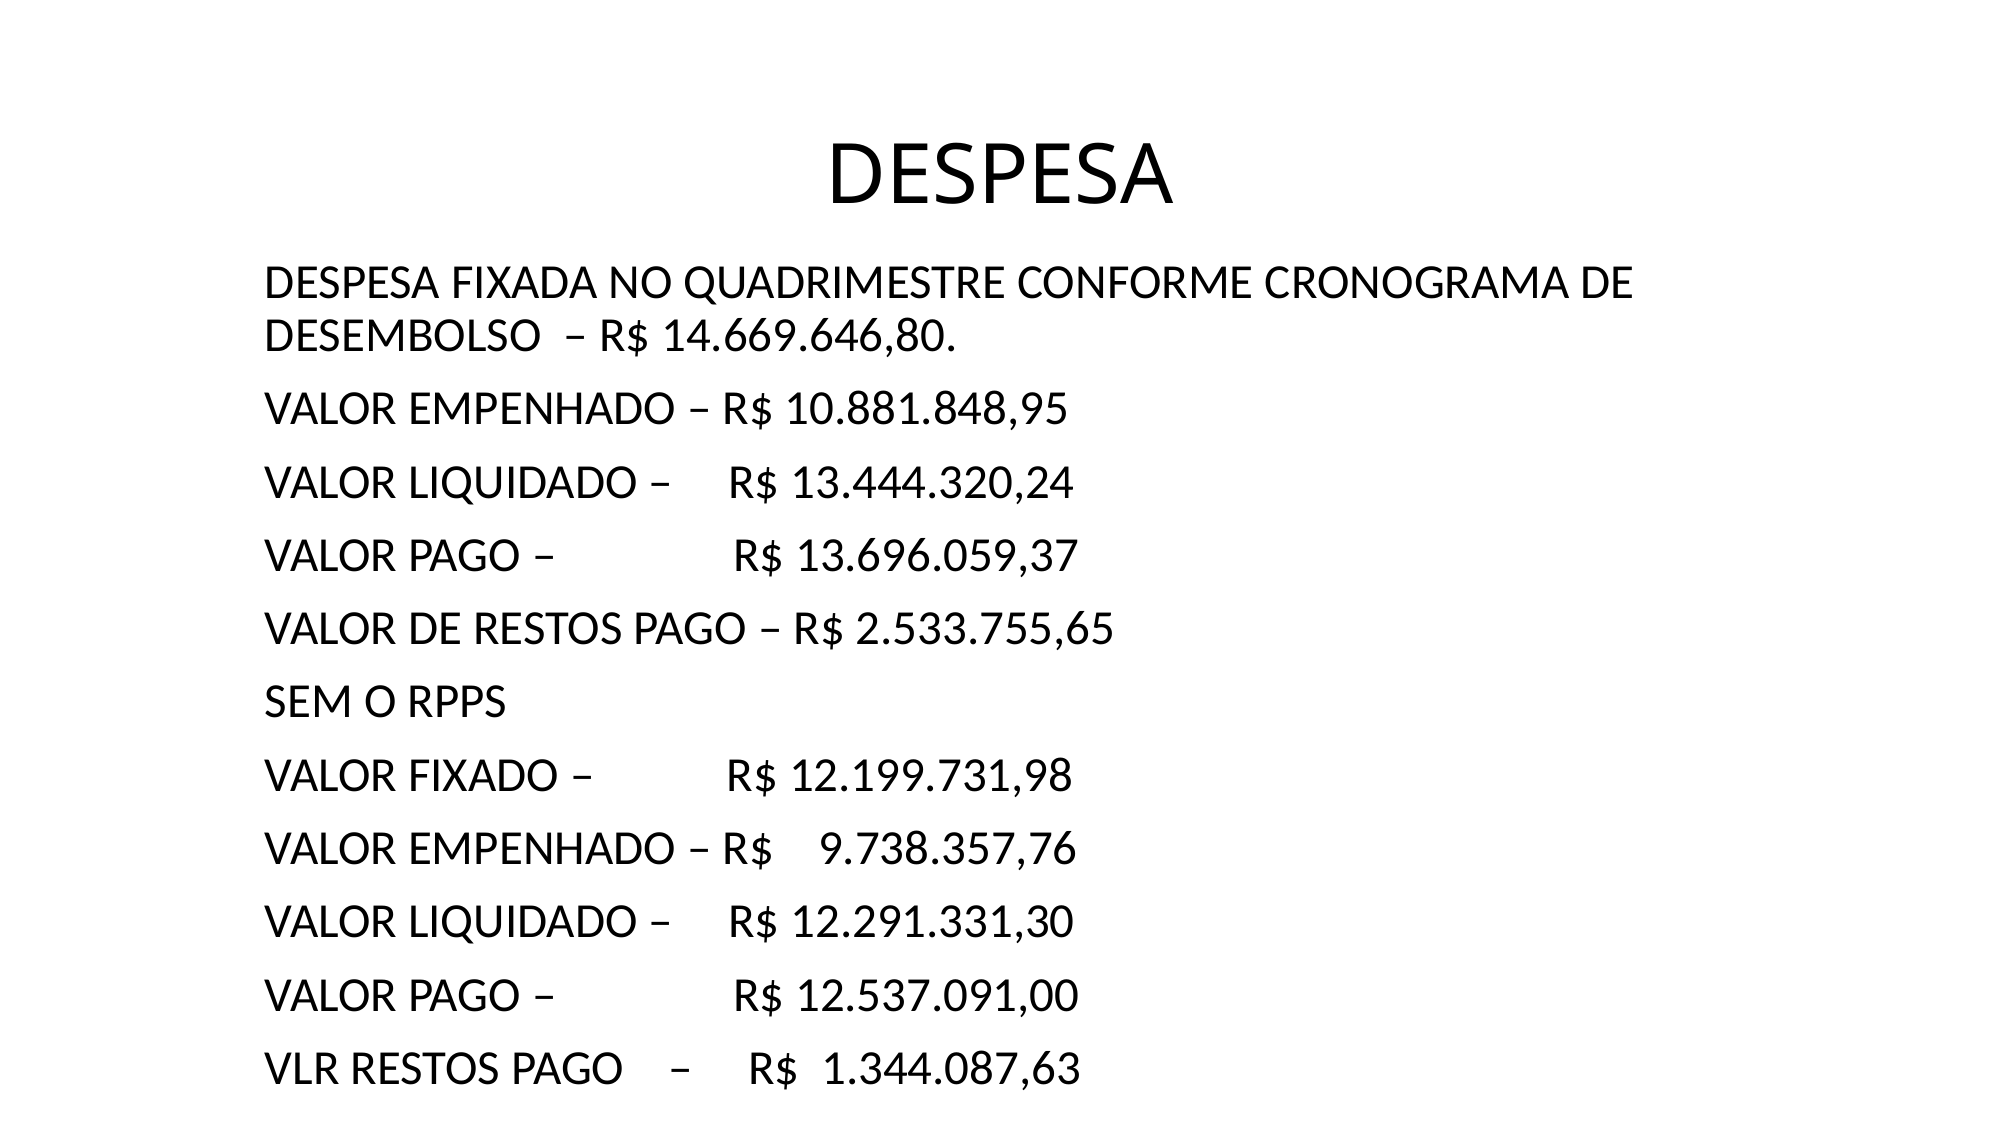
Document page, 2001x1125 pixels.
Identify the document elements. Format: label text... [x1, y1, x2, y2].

title DESPESA [250, 84, 1750, 230]
subtitle DESPESA FIXADA NO QUADRIMESTRE CONFORME CRONOGRAMA DE DESEMBOLSO – R$ 14.669.646,80. VALOR EMPENHADO – R$ 10.881.848,95 VALOR LIQUIDADO – R$ 13.444.320,24 VALOR PAGO – R$ 13.696.059,37 VALOR DE RESTOS PAGO – R$ 2.533.755,65 SEM O RPPS VALOR FIXADO – R$ 12.199.731,98 VALOR EMPENHADO – R$ 9.738.357,76 VALOR LIQUIDADO – R$ 12.291.331,30 VALOR PAGO – R$ 12.537.091,00 VLR RESTOS PAGO – R$ 1.344.087,63 [249, 248, 1750, 1109]
